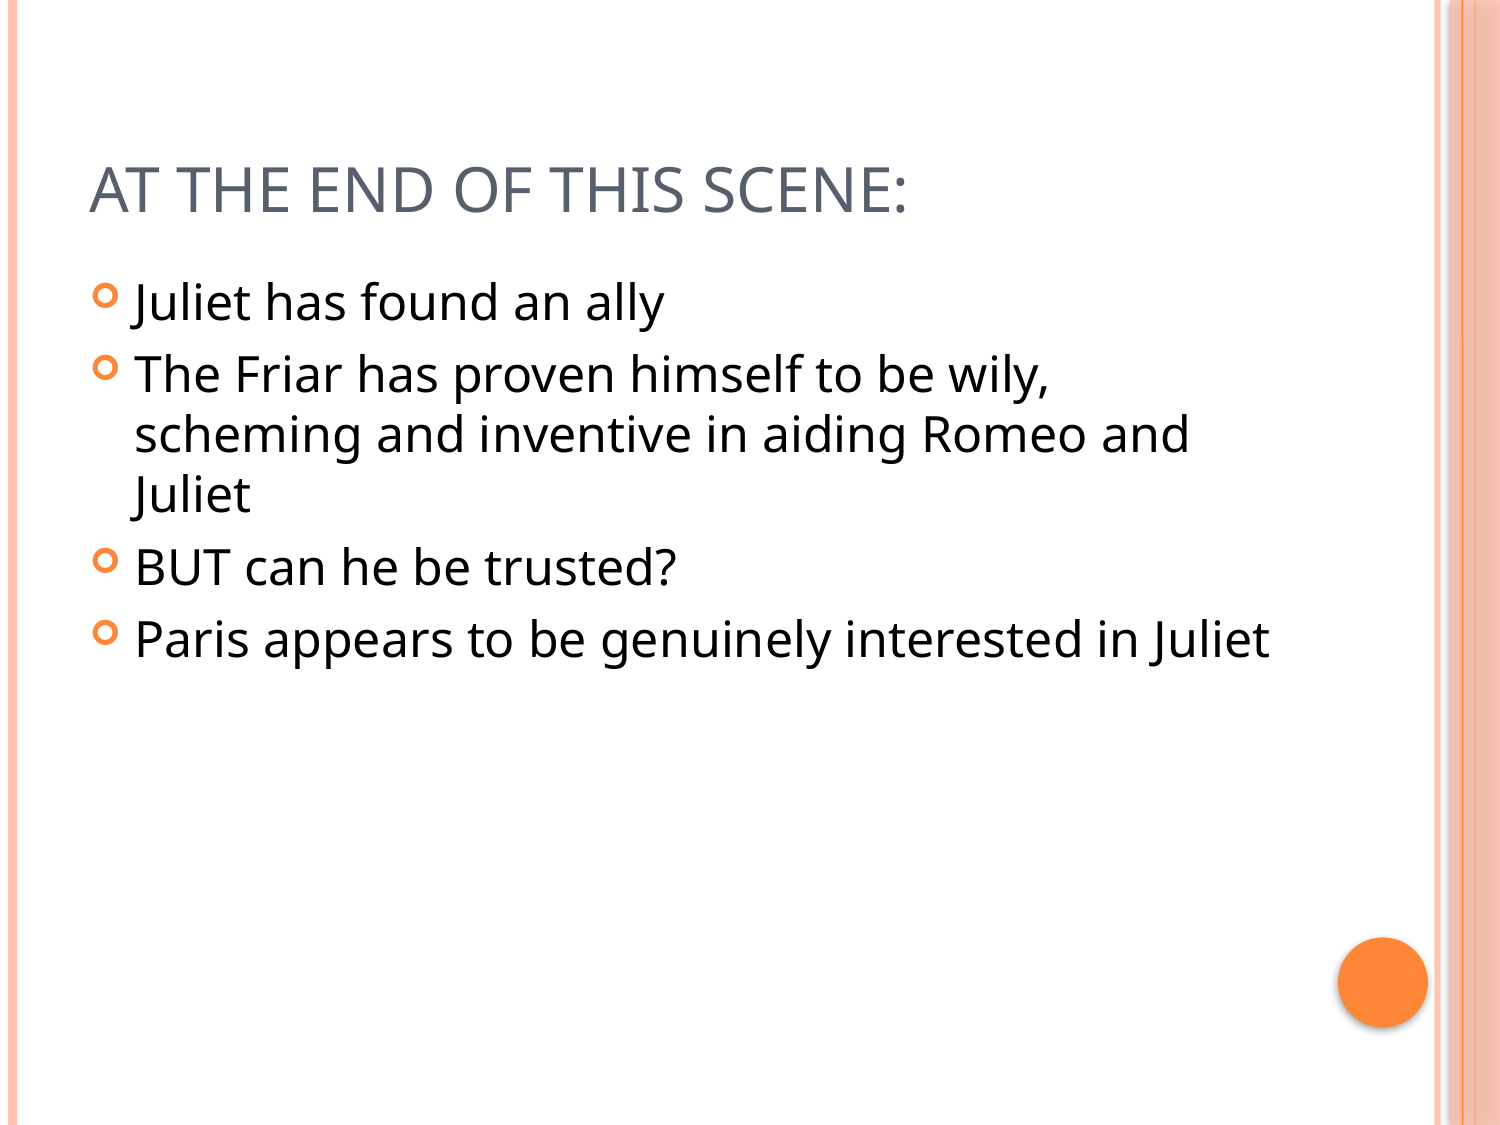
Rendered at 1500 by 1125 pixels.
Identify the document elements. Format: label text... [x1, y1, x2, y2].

title At the end of this scene: [75, 45, 1300, 233]
list Juliet has found an ally The Friar has proven himself to be wily, scheming and inventive in aiding Romeo and Juliet BUT can he be trusted? Paris appears to be genuinely interested in Juliet [75, 262, 1300, 1062]
